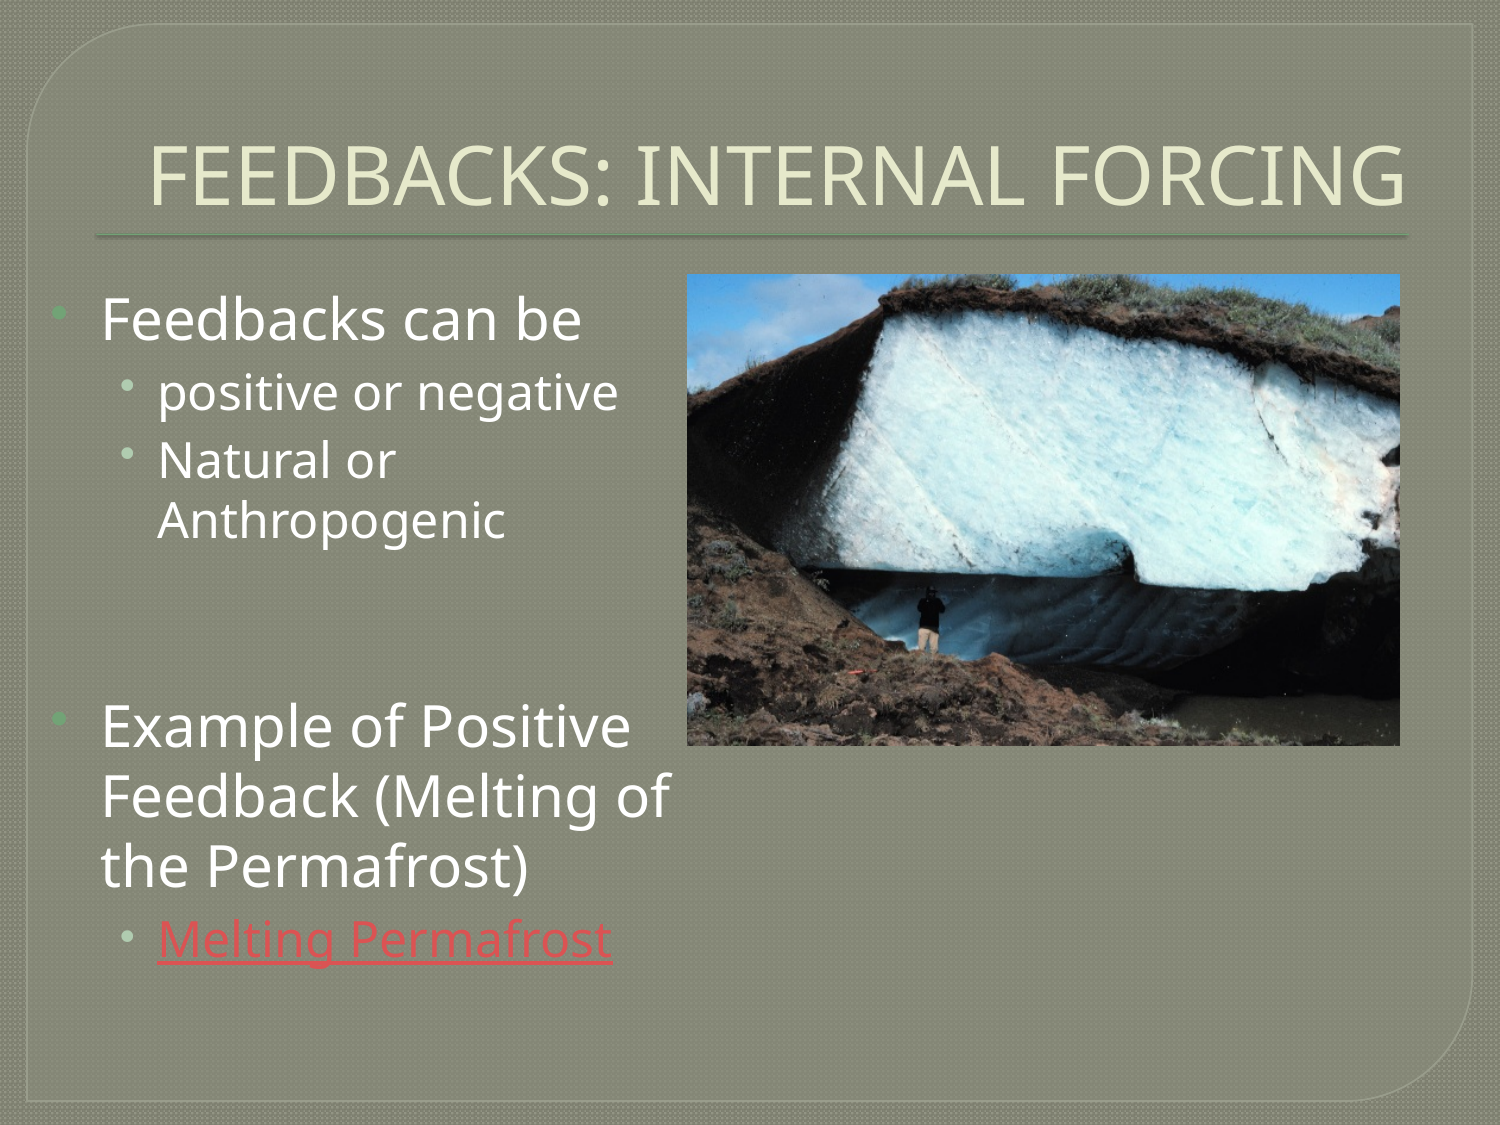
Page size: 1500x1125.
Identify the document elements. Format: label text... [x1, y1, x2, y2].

title FEEDBACKS: INTERNAL FORCING [75, 41, 1425, 230]
list Feedbacks can be positive or negative Natural or Anthropogenic Example of Positive Feedback (Melting of the Permafrost) Melting Permafrost [37, 275, 700, 1018]
picture [687, 274, 1401, 746]
